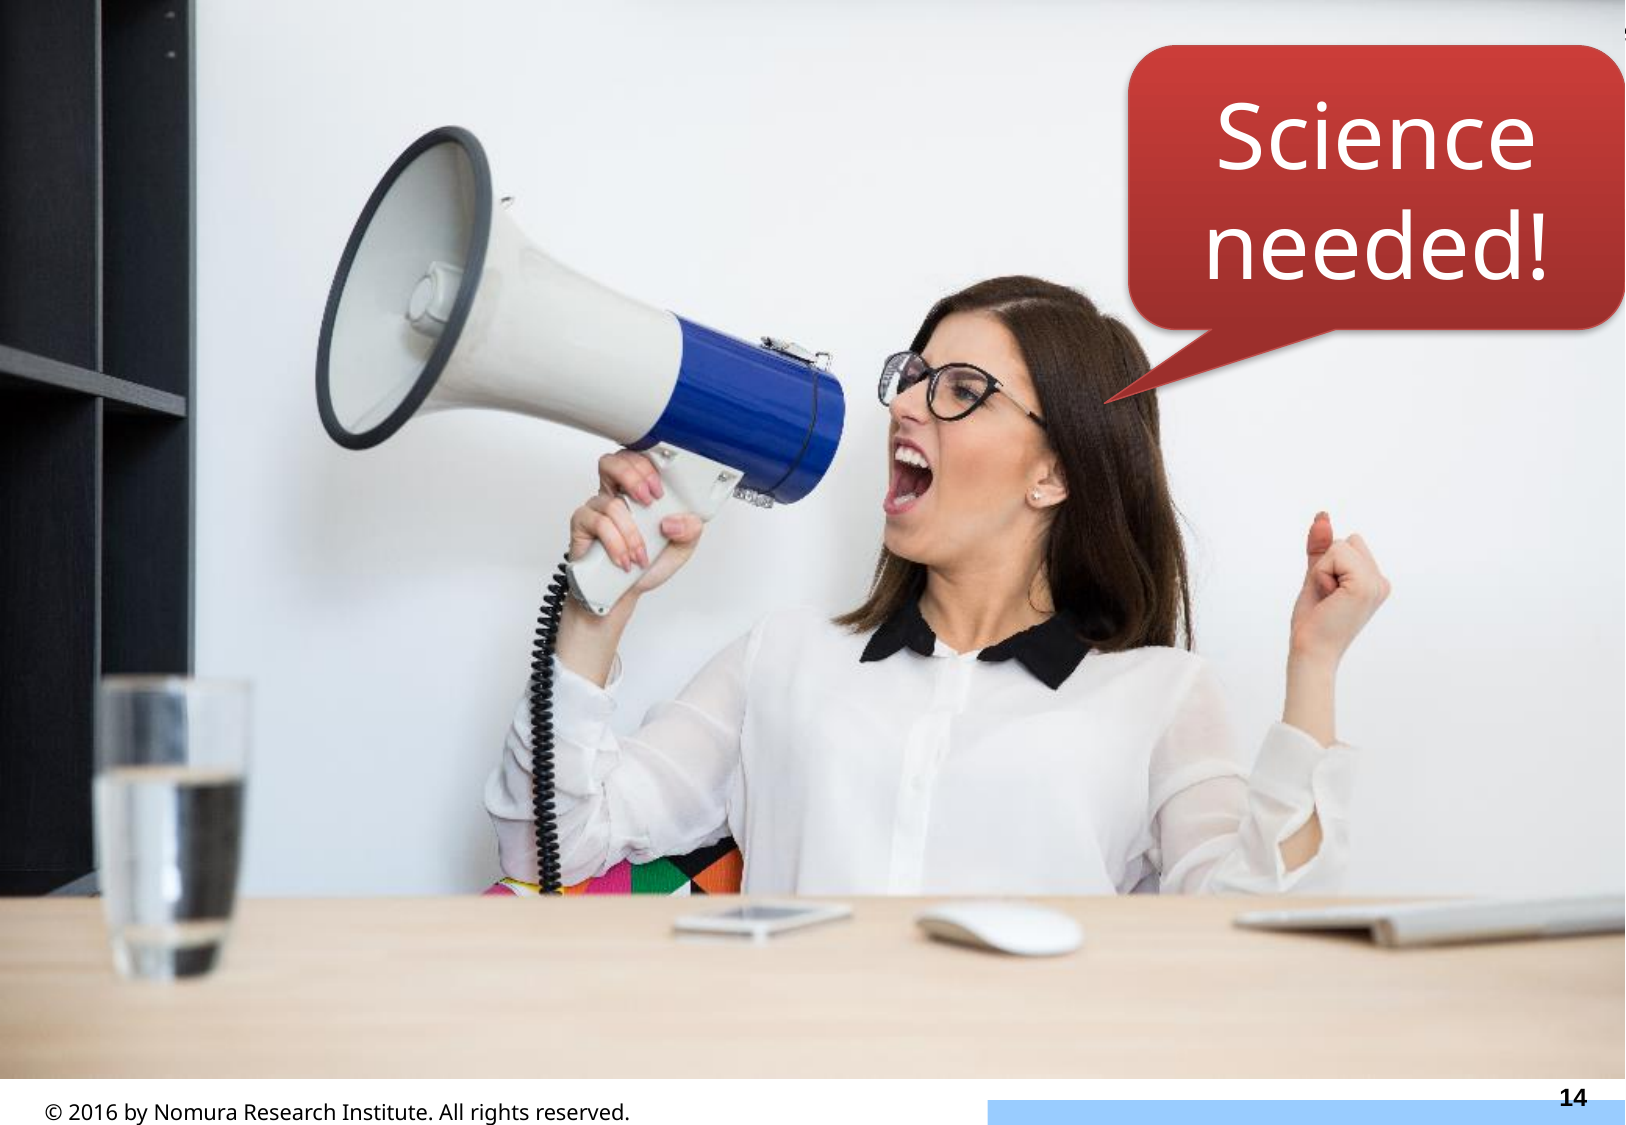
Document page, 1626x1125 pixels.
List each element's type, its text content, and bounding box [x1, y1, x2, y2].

slide_number 14 [1479, 1087, 1588, 1116]
picture [0, 0, 1625, 1079]
